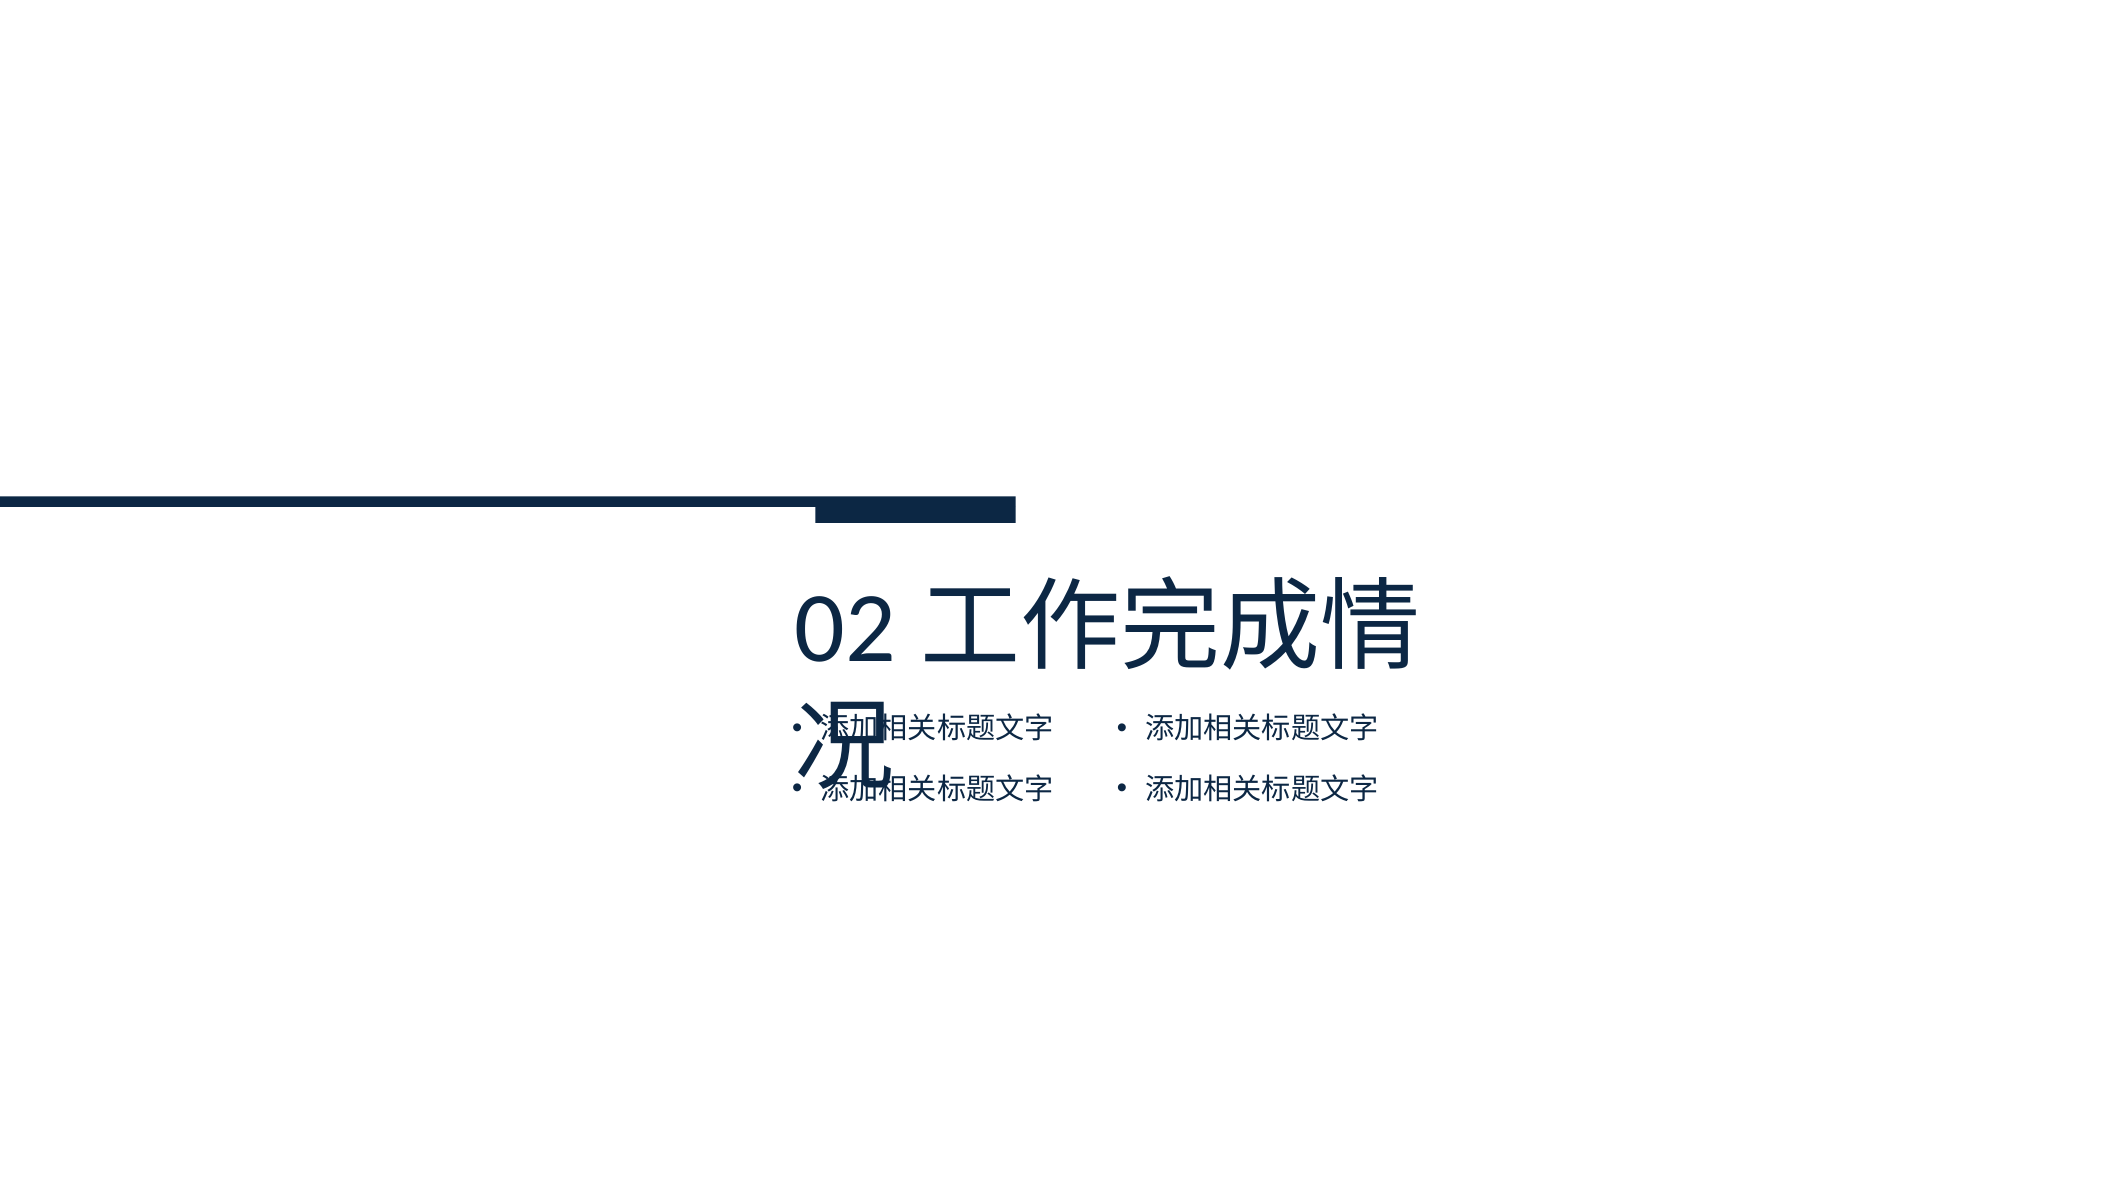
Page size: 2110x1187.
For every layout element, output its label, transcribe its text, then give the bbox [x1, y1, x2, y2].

text_box 添加相关标题文字 [777, 762, 1102, 813]
text_box 添加相关标题文字 [777, 702, 1102, 752]
text_box 02工作完成情况 [794, 561, 1516, 802]
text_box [0, 496, 1016, 523]
text_box 添加相关标题文字 [1102, 762, 1508, 813]
text_box 添加相关标题文字 [1102, 702, 1508, 752]
